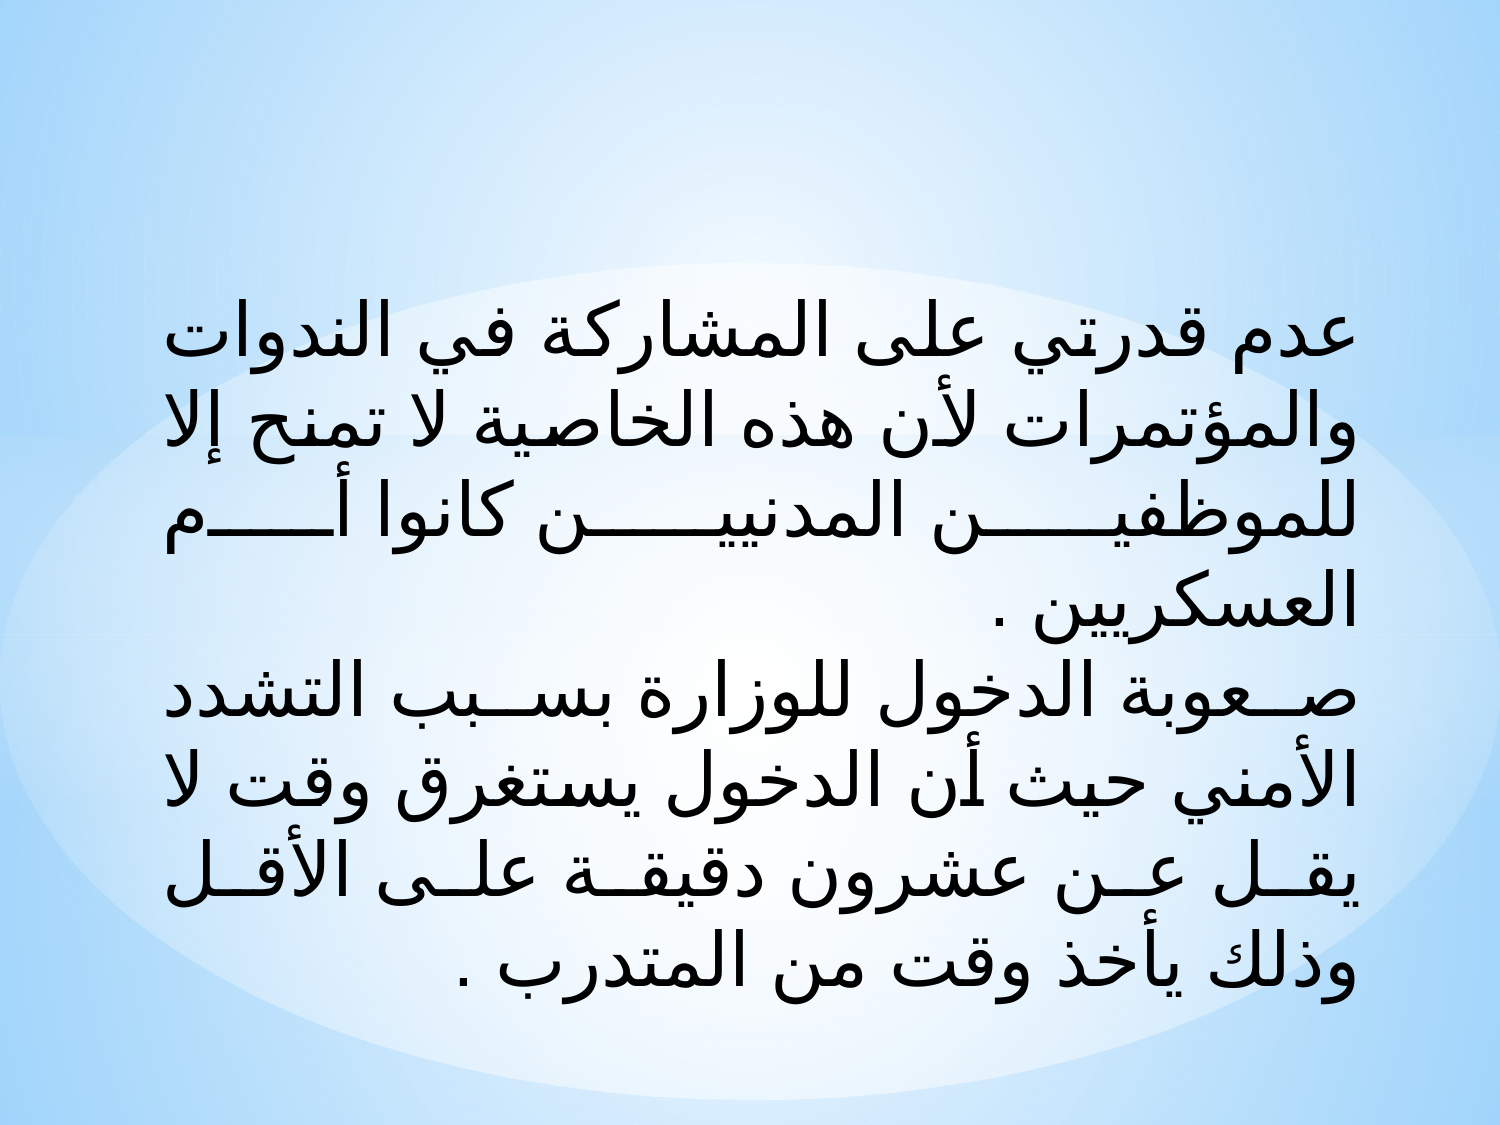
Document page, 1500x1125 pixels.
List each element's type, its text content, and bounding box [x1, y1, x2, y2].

text_box عدم قدرتي على المشاركة في الندوات والمؤتمرات لأن هذه الخاصية لا تمنح إلا للموظفين المدنيين كانوا أم العسكريين . صعوبة الدخول للوزارة بسبب التشدد الأمني حيث أن الدخول يستغرق وقت لا يقل عن عشرون دقيقة على الأقل وذلك يأخذ وقت من المتدرب . [147, 273, 1376, 1009]
